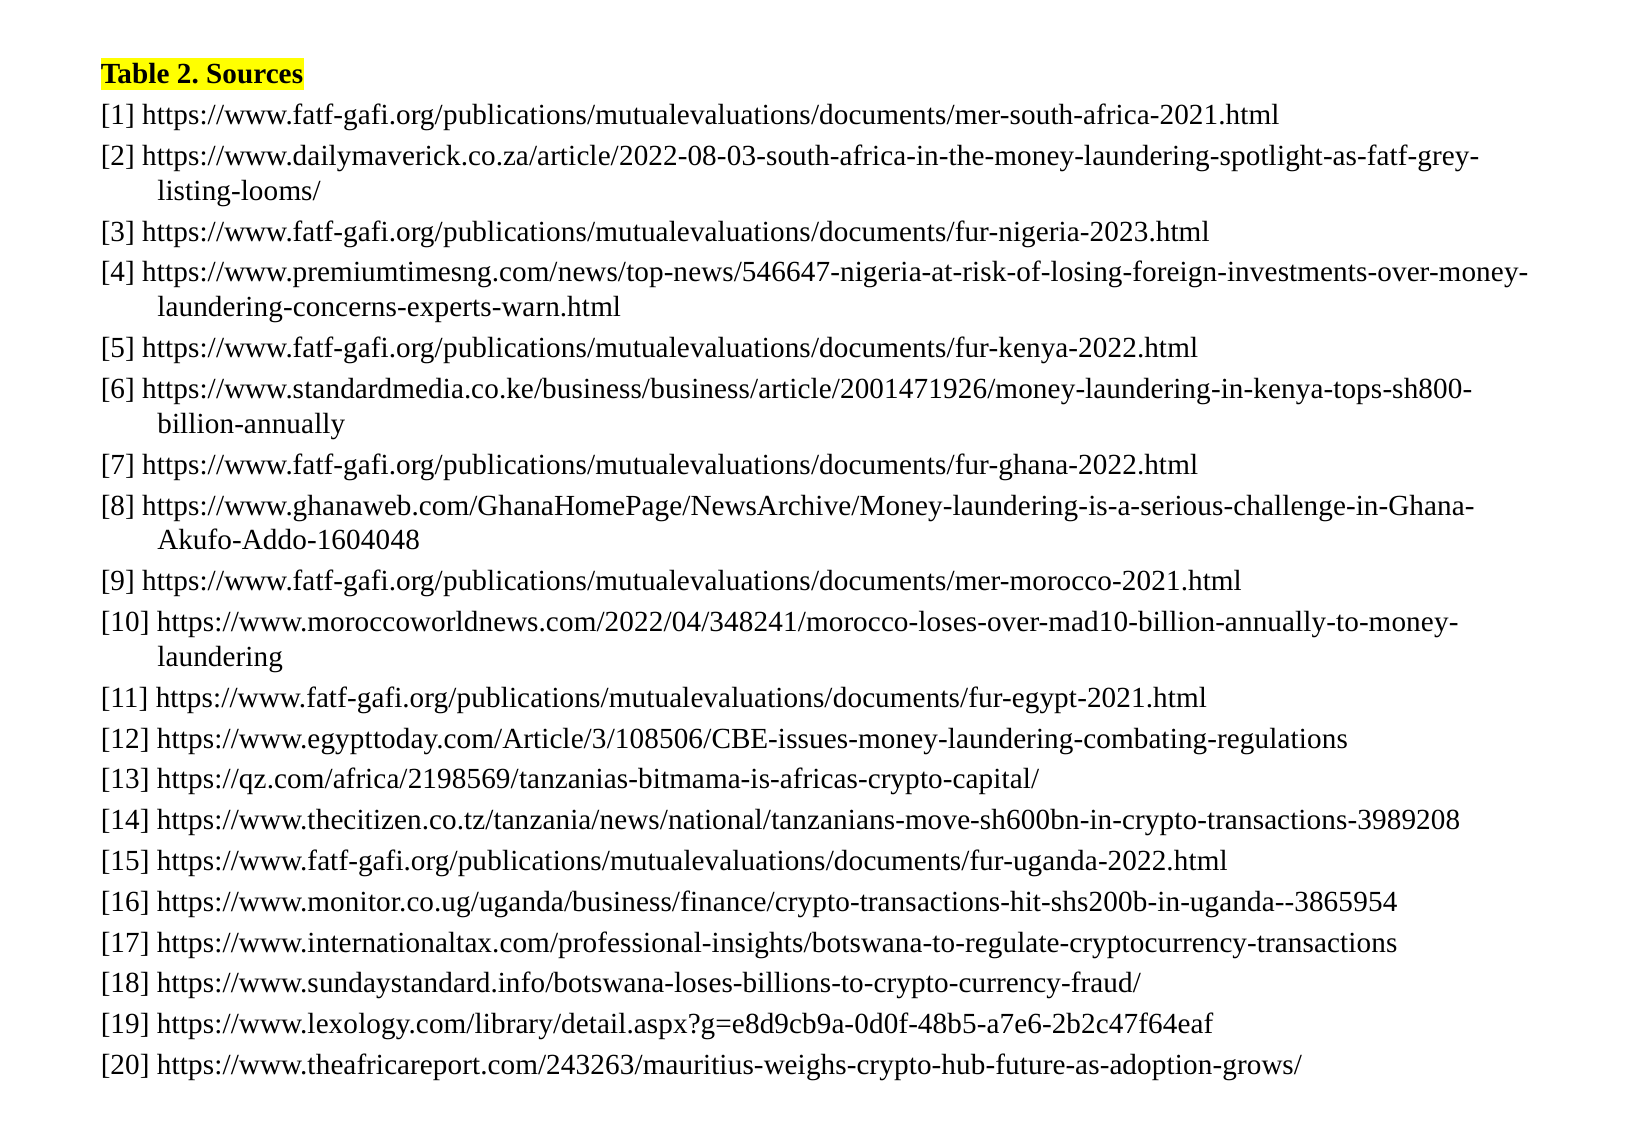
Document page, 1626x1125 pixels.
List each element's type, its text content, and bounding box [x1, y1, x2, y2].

list Table 2. Sources [1] https://www.fatf-gafi.org/publications/mutualevaluations/documents/mer-south-africa-2021.html [2] https://www.dailymaverick.co.za/article/2022-08-03-south-africa-in-the-money-laundering-spotlight-as-fatf-grey-listing-looms/ [3] https://www.fatf-gafi.org/publications/mutualevaluations/documents/fur-nigeria-2023.html [4] https://www.premiumtimesng.com/news/top-news/546647-nigeria-at-risk-of-losing-foreign-investments-over-money-laundering-concerns-experts-warn.html [5] https://www.fatf-gafi.org/publications/mutualevaluations/documents/fur-kenya-2022.html [6] https://www.standardmedia.co.ke/business/business/article/2001471926/money-laundering-in-kenya-tops-sh800-billion-annually [7] https://www.fatf-gafi.org/publications/mutualevaluations/documents/fur-ghana-2022.html [8] https://www.ghanaweb.com/GhanaHomePage/NewsArchive/Money-laundering-is-a-serious-challenge-in-Ghana-Akufo-Addo-1604048 [9] https://www.fatf-gafi.org/publications/mutualevaluations/documents/mer-morocco-2021.html [10] https://www.moroccoworldnews.com/2022/04/348241/morocco-loses-over-mad10-billion-annually-to-money-laundering [11] https://www.fatf-gafi.org/publications/mutualevaluations/documents/fur-egypt-2021.html [12] https://www.egypttoday.com/Article/3/108506/CBE-issues-money-laundering-combating-regulations [13] https://qz.com/africa/2198569/tanzanias-bitmama-is-africas-crypto-capital/ [14] https://www.thecitizen.co.tz/tanzania/news/national/tanzanians-move-sh600bn-in-crypto-transactions-3989208 [15] https://www.fatf-gafi.org/publications/mutualevaluations/documents/fur-uganda-2022.html [16] https://www.monitor.co.ug/uganda/business/finance/crypto-transactions-hit-shs200b-in-uganda--3865954 [17] https://www.internationaltax.com/professional-insights/botswana-to-regulate-cryptocurrency-transactions [18] https://www.sundaystandard.info/botswana-loses-billions-to-crypto-currency-fraud/ [19] https://www.lexology.com/library/detail.aspx?g=e8d9cb9a-0d0f-48b5-a7e6-2b2c47f64eaf [20] https://www.theafricareport.com/243263/mauritius-weighs-crypto-hub-future-as-adoption-grows/ [85, 46, 1549, 1125]
